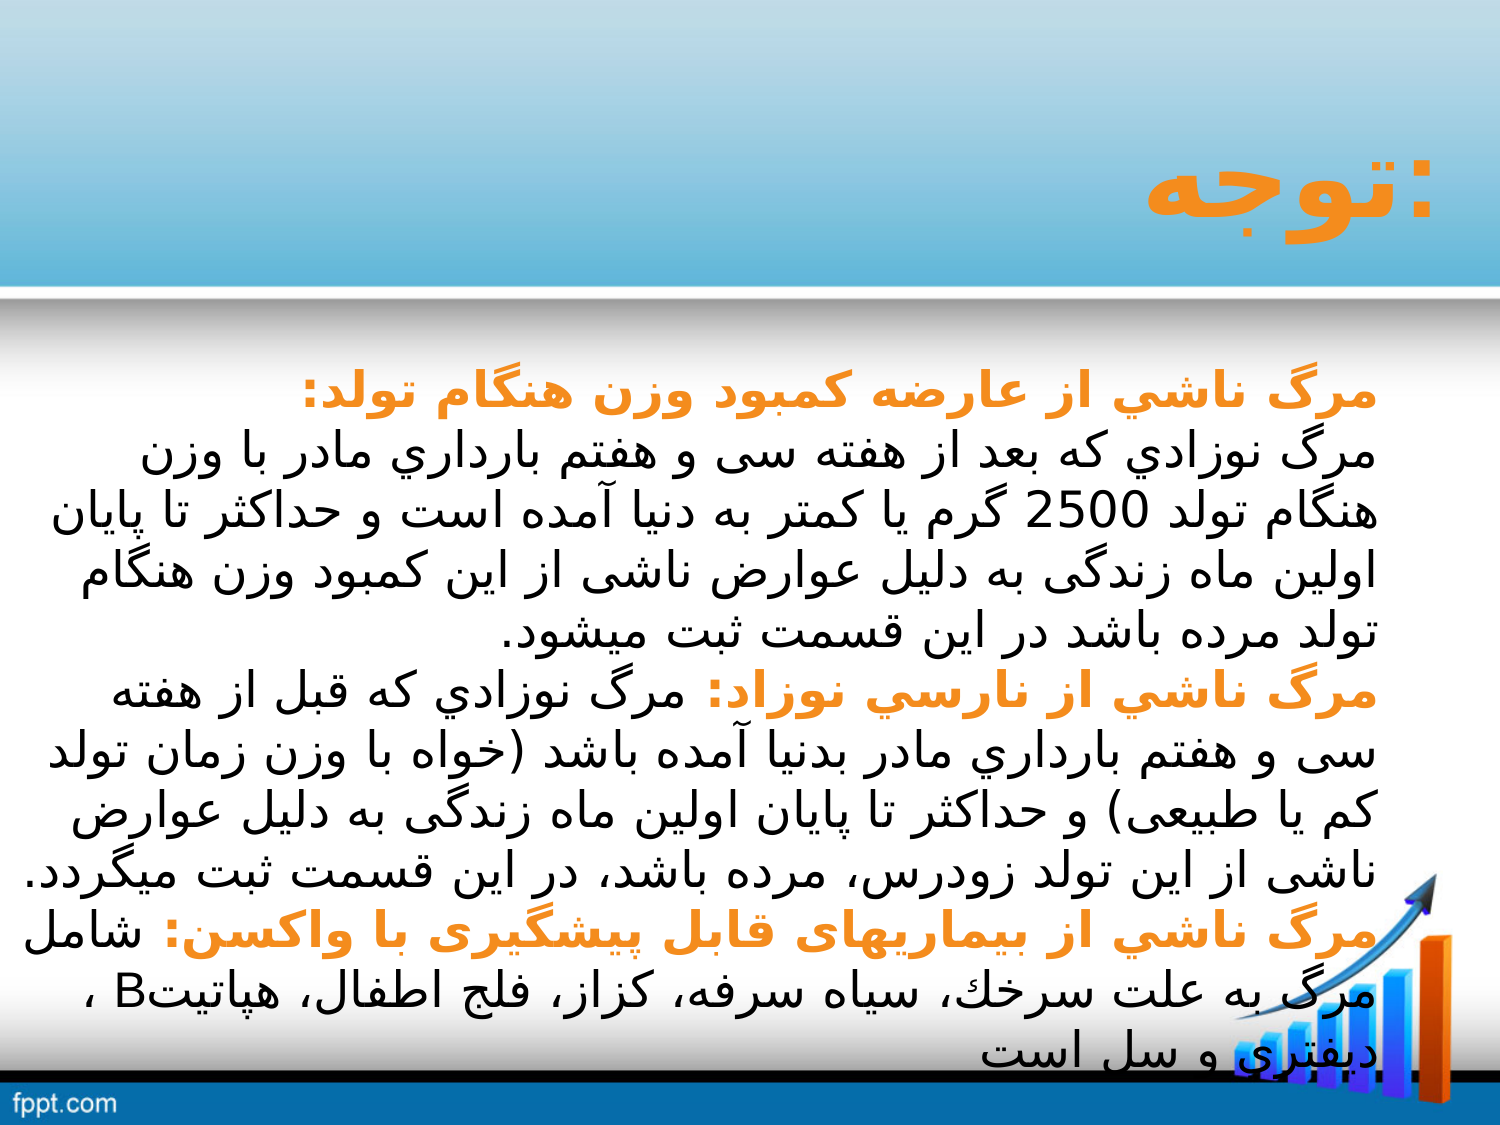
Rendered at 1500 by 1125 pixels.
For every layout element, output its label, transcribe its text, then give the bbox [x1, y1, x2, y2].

picture [0, 0, 1500, 1125]
list مرگ ناشي از عارضه کمبود وزن هنگام تولد: مرگ نوزادي كه بعد از هفته سی و هفتم بارداري مادر با وزن هنگام تولد 2500 گرم یا كمتر به دنيا آمده است و حداكثر تا پایان اولين ماه زندگی به دليل عوارض ناشی از این كمبود وزن هنگام تولد مرده باشد در این قسمت ثبت میشود. مرگ ناشي از نارسي نوزاد: مرگ نوزادي كه قبل از هفته سی و هفتم بارداري مادر بدنيا آمده باشد (خواه با وزن زمان تولد كم یا طبيعی) و حداكثر تا پایان اولين ماه زندگی به دليل عوارض ناشی از این تولد زودرس، مرده باشد، در این قسمت ثبت میگردد. مرگ ناشي از بيماریهای قابل پيشگيری با واکسن: شامل مرگ به علت سرخك، سياه سرفه، كزاز، فلج اطفال، هپاتيتB ، دیفتري و سل است [0, 349, 1395, 1125]
title توجه: [1126, 66, 1500, 279]
